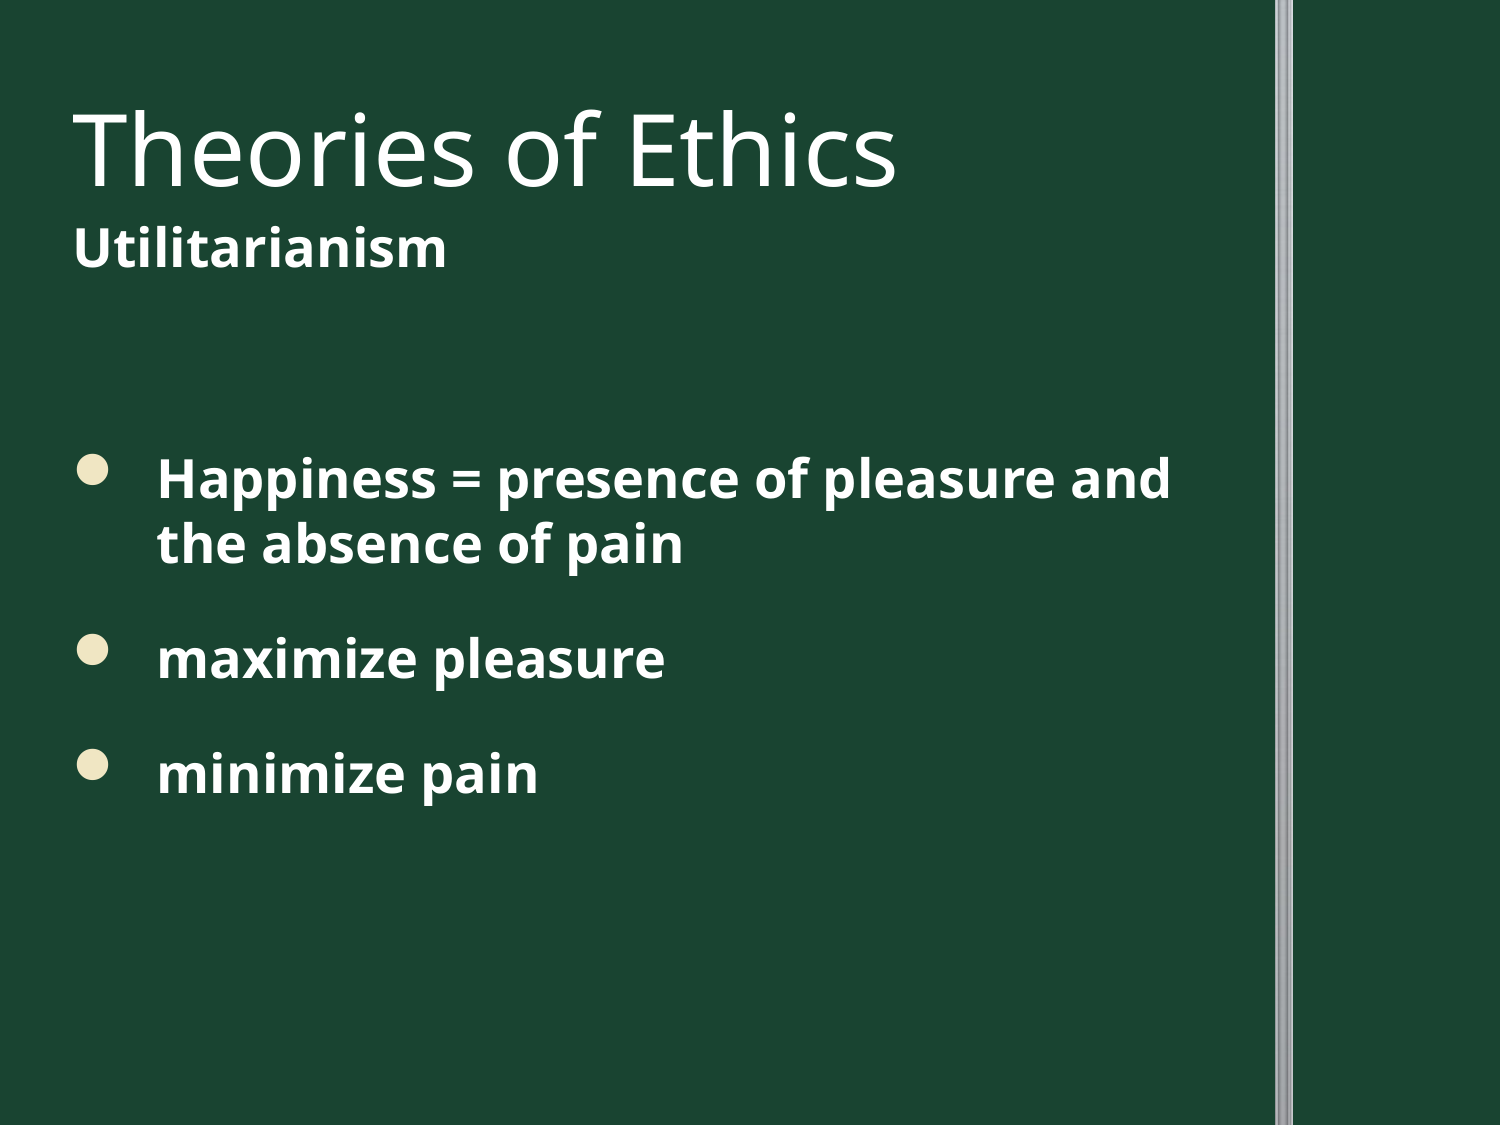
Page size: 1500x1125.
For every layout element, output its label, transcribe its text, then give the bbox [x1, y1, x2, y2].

list Utilitarianism Happiness = presence of pleasure and the absence of pain maximize pleasure minimize pain [57, 206, 1268, 1125]
title Theories of Ethics [57, 86, 1220, 206]
picture [1275, 0, 1293, 1125]
